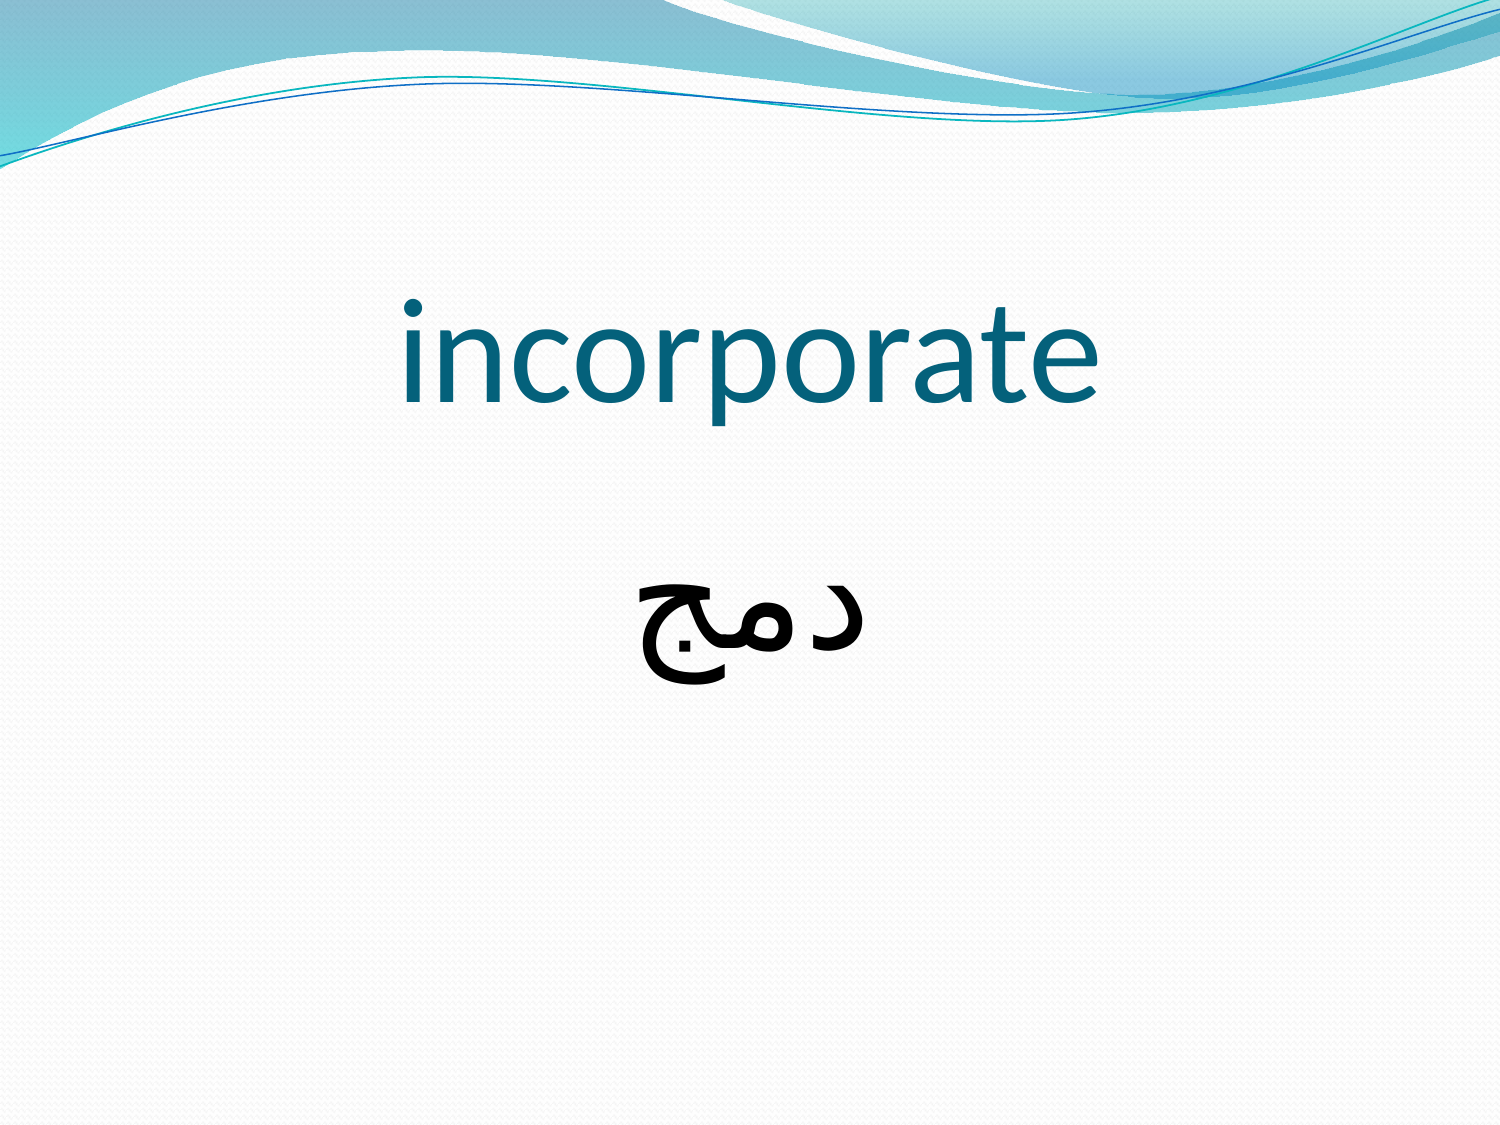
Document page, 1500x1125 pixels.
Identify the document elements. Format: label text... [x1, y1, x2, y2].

list دمج [75, 491, 1425, 1038]
title incorporate [75, 115, 1425, 433]
